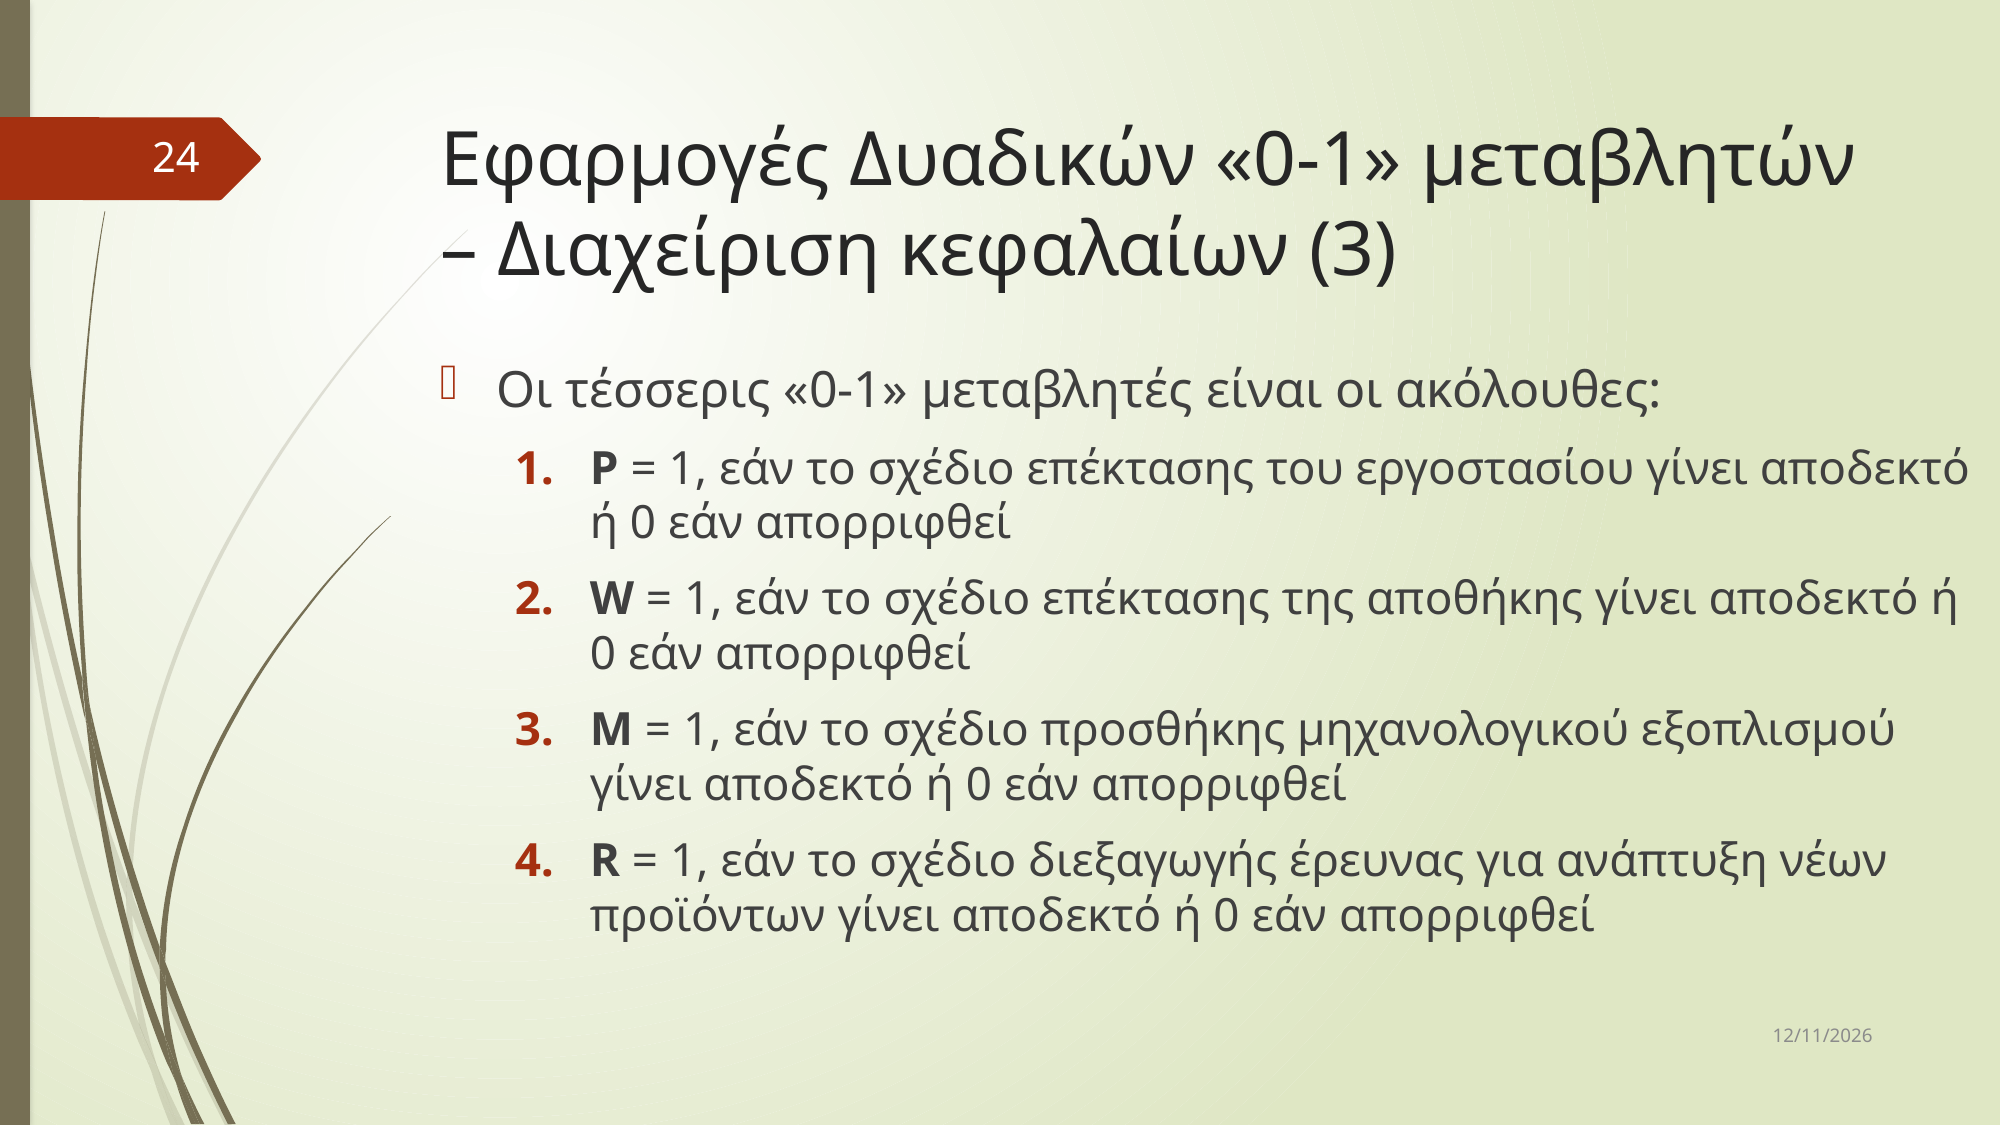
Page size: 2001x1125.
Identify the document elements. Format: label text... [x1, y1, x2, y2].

slide_number 24 [87, 129, 216, 190]
title Εφαρμογές Δυαδικών «0-1» μεταβλητών – Διαχείριση κεφαλαίων (3) [425, 102, 1888, 313]
list Οι τέσσερις «0-1» μεταβλητές είναι οι ακόλουθες: P = 1, εάν το σχέδιο επέκτασης του εργοστασίου γίνει αποδεκτό ή 0 εάν απορριφθεί W = 1, εάν το σχέδιο επέκτασης της αποθήκης γίνει αποδεκτό ή 0 εάν απορριφθεί M = 1, εάν το σχέδιο προσθήκης μηχανολογικού εξοπλισμού γίνει αποδεκτό ή 0 εάν απορριφθεί R = 1, εάν το σχέδιο διεξαγωγής έρευνας για ανάπτυξη νέων προϊόντων γίνει αποδεκτό ή 0 εάν απορριφθεί [424, 350, 2000, 1067]
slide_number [1699, 1005, 1888, 1067]
